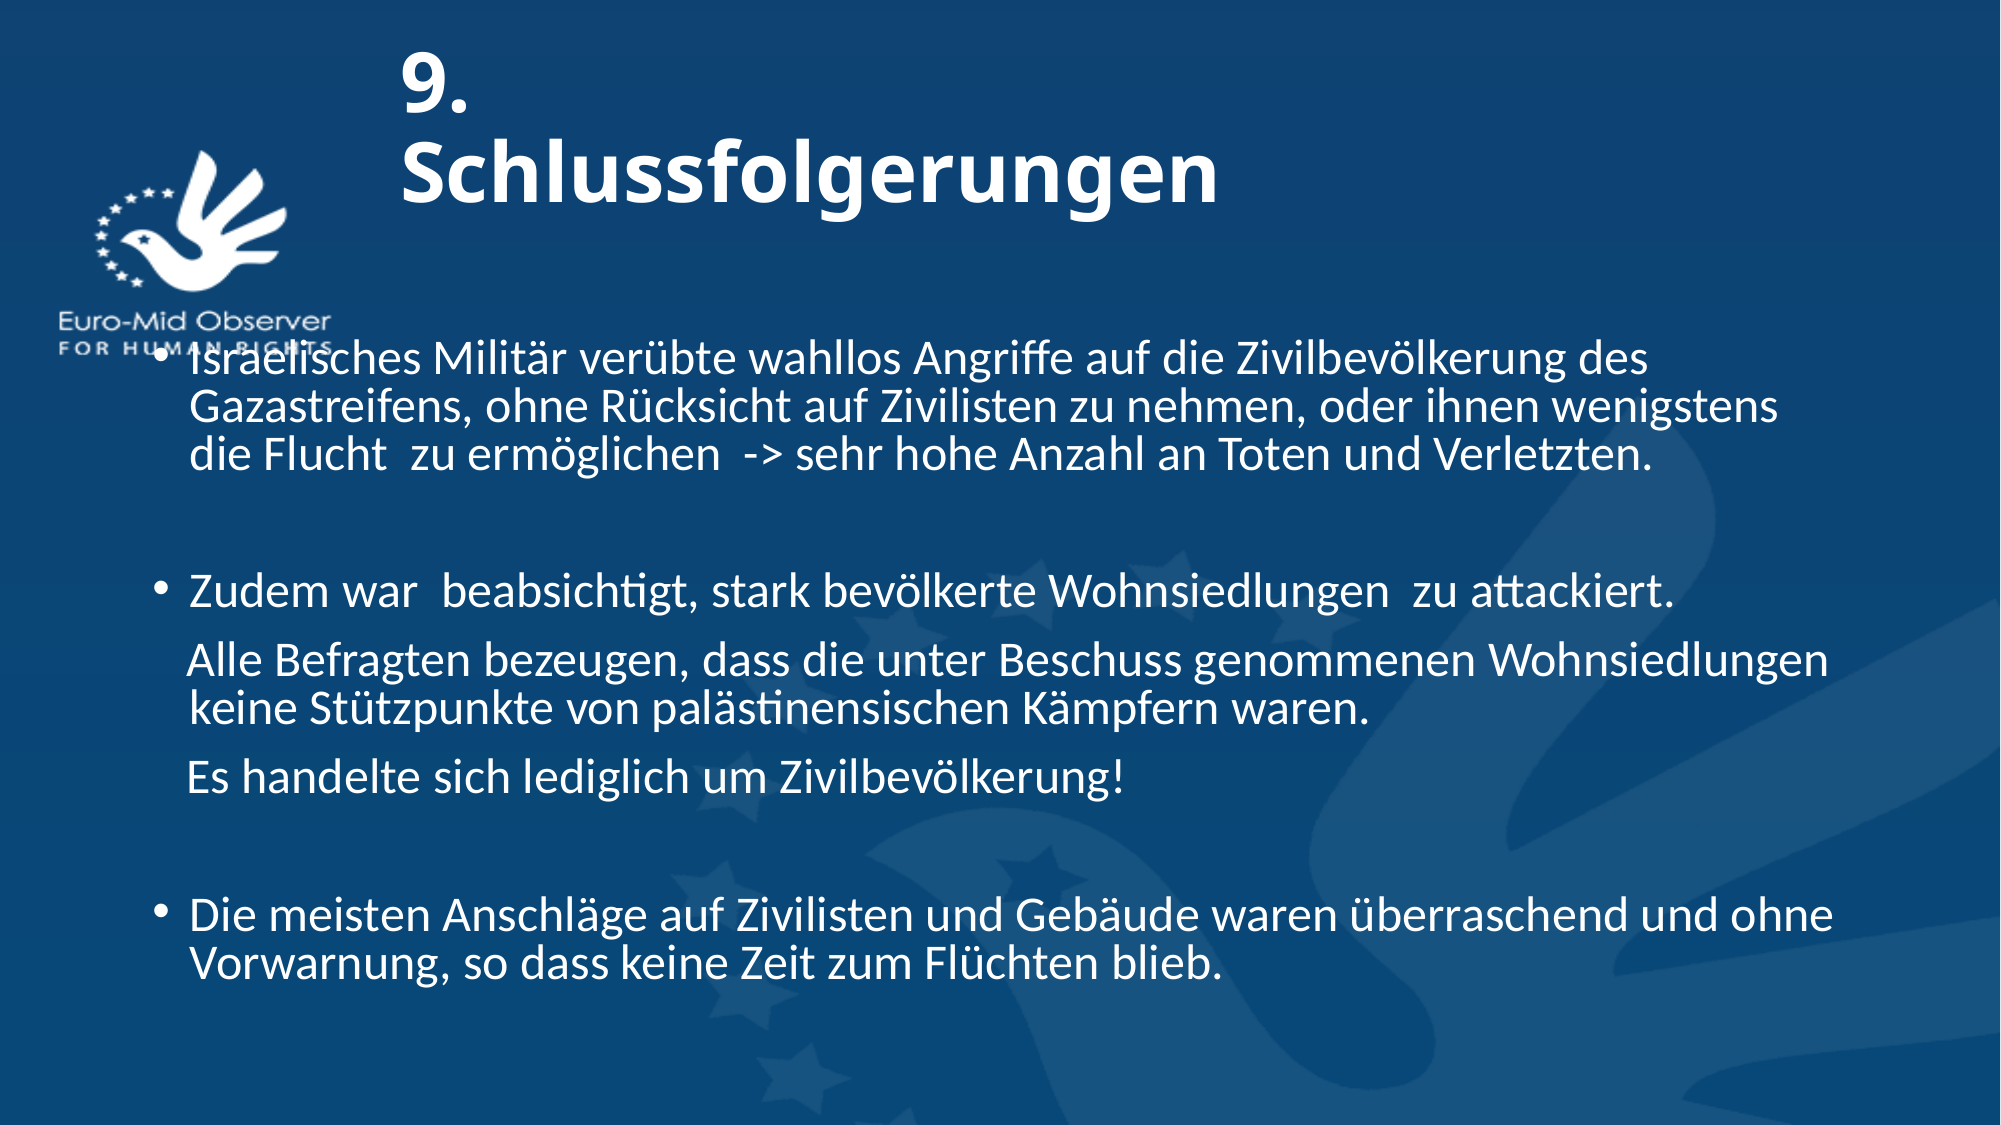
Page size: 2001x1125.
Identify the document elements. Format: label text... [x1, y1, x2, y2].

list Israelisches Militär verübte wahllos Angriffe auf die Zivilbevölkerung des Gazastreifens, ohne Rücksicht auf Zivilisten zu nehmen, oder ihnen wenigstens die Flucht zu ermöglichen -> sehr hohe Anzahl an Toten und Verletzten. Zudem war beabsichtigt, stark bevölkerte Wohnsiedlungen zu attackiert. Alle Befragten bezeugen, dass die unter Beschuss genommenen Wohnsiedlungen keine Stützpunkte von palästinensischen Kämpfern waren. Es handelte sich lediglich um Zivilbevölkerung! Die meisten Anschläge auf Zivilisten und Gebäude waren überraschend und ohne Vorwarnung, so dass keine Zeit zum Flüchten blieb. [137, 328, 1863, 1006]
title 9. Schlussfolgerungen [384, 21, 1274, 240]
picture [0, 0, 2001, 1125]
